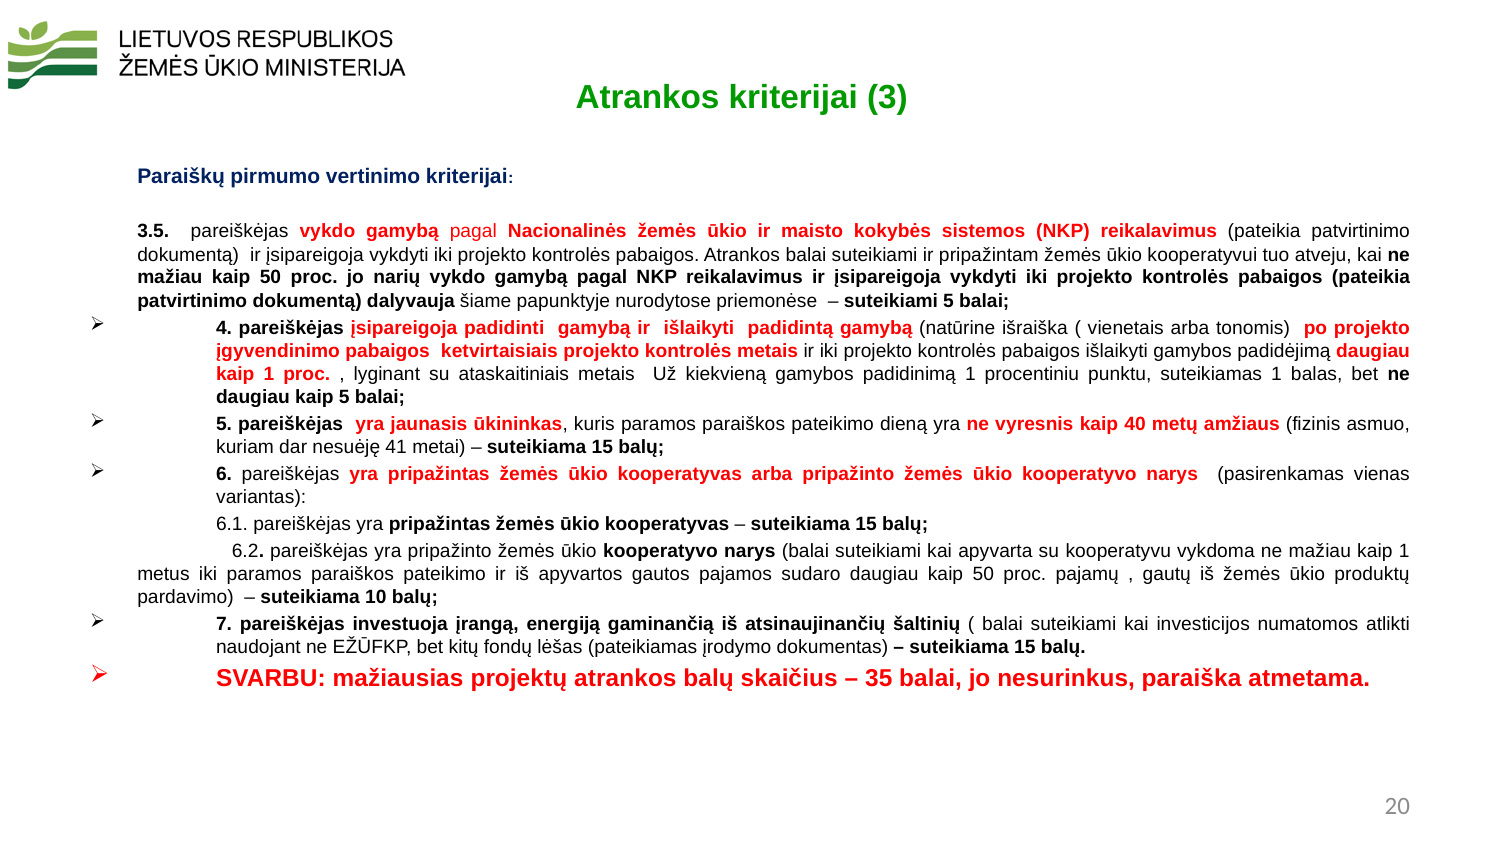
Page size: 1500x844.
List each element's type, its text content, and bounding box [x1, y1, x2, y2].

picture [0, 1, 420, 98]
slide_number 20 [1074, 782, 1425, 827]
title Atrankos kriterijai (3) [66, 67, 1417, 163]
list Paraiškų pirmumo vertinimo kriterijai: 3.5. pareiškėjas vykdo gamybą pagal Nacionalinės žemės ūkio ir maisto kokybės sistemos (NKP) reikalavimus (pateikia patvirtinimo dokumentą) ir įsipareigoja vykdyti iki projekto kontrolės pabaigos. Atrankos balai suteikiami ir pripažintam žemės ūkio kooperatyvui tuo atveju, kai ne mažiau kaip 50 proc. jo narių vykdo gamybą pagal NKP reikalavimus ir įsipareigoja vykdyti iki projekto kontrolės pabaigos (pateikia patvirtinimo dokumentą) dalyvauja šiame papunktyje nurodytose priemonėse – suteikiami 5 balai; 4. pareiškėjas įsipareigoja padidinti gamybą ir išlaikyti padidintą gamybą (natūrine išraiška ( vienetais arba tonomis) po projekto įgyvendinimo pabaigos ketvirtaisiais projekto kontrolės metais ir iki projekto kontrolės pabaigos išlaikyti gamybos padidėjimą daugiau kaip 1 proc. , lyginant su ataskaitiniais metais Už kiekvieną gamybos padidinimą 1 procentiniu punktu, suteikiamas 1 balas, bet ne daugiau kaip 5 balai; 5. pareiškėjas yra jaunasis ūkininkas, kuris paramos paraiškos pateikimo dieną yra ne vyresnis kaip 40 metų amžiaus (fizinis asmuo, kuriam dar nesuėję 41 metai) – suteikiama 15 balų; 6. pareiškėjas yra pripažintas žemės ūkio kooperatyvas arba pripažinto žemės ūkio kooperatyvo narys (pasirenkamas vienas variantas): 6.1. pareiškėjas yra pripažintas žemės ūkio kooperatyvas – suteikiama 15 balų; 6.2. pareiškėjas yra pripažinto žemės ūkio kooperatyvo narys (balai suteikiami kai apyvarta su kooperatyvu vykdoma ne mažiau kaip 1 metus iki paramos paraiškos pateikimo ir iš apyvartos gautos pajamos sudaro daugiau kaip 50 proc. pajamų , gautų iš žemės ūkio produktų pardavimo) – suteikiama 10 balų; 7. pareiškėjas investuoja įrangą, energiją gaminančią iš atsinaujinančių šaltinių ( balai suteikiami kai investicijos numatomos atlikti naudojant ne EŽŪFKP, bet kitų fondų lėšas (pateikiamas įrodymo dokumentas) – suteikiama 15 balų. SVARBU: mažiausias projektų atrankos balų skaičius – 35 balai, jo nesurinkus, paraiška atmetama. [75, 155, 1425, 802]
